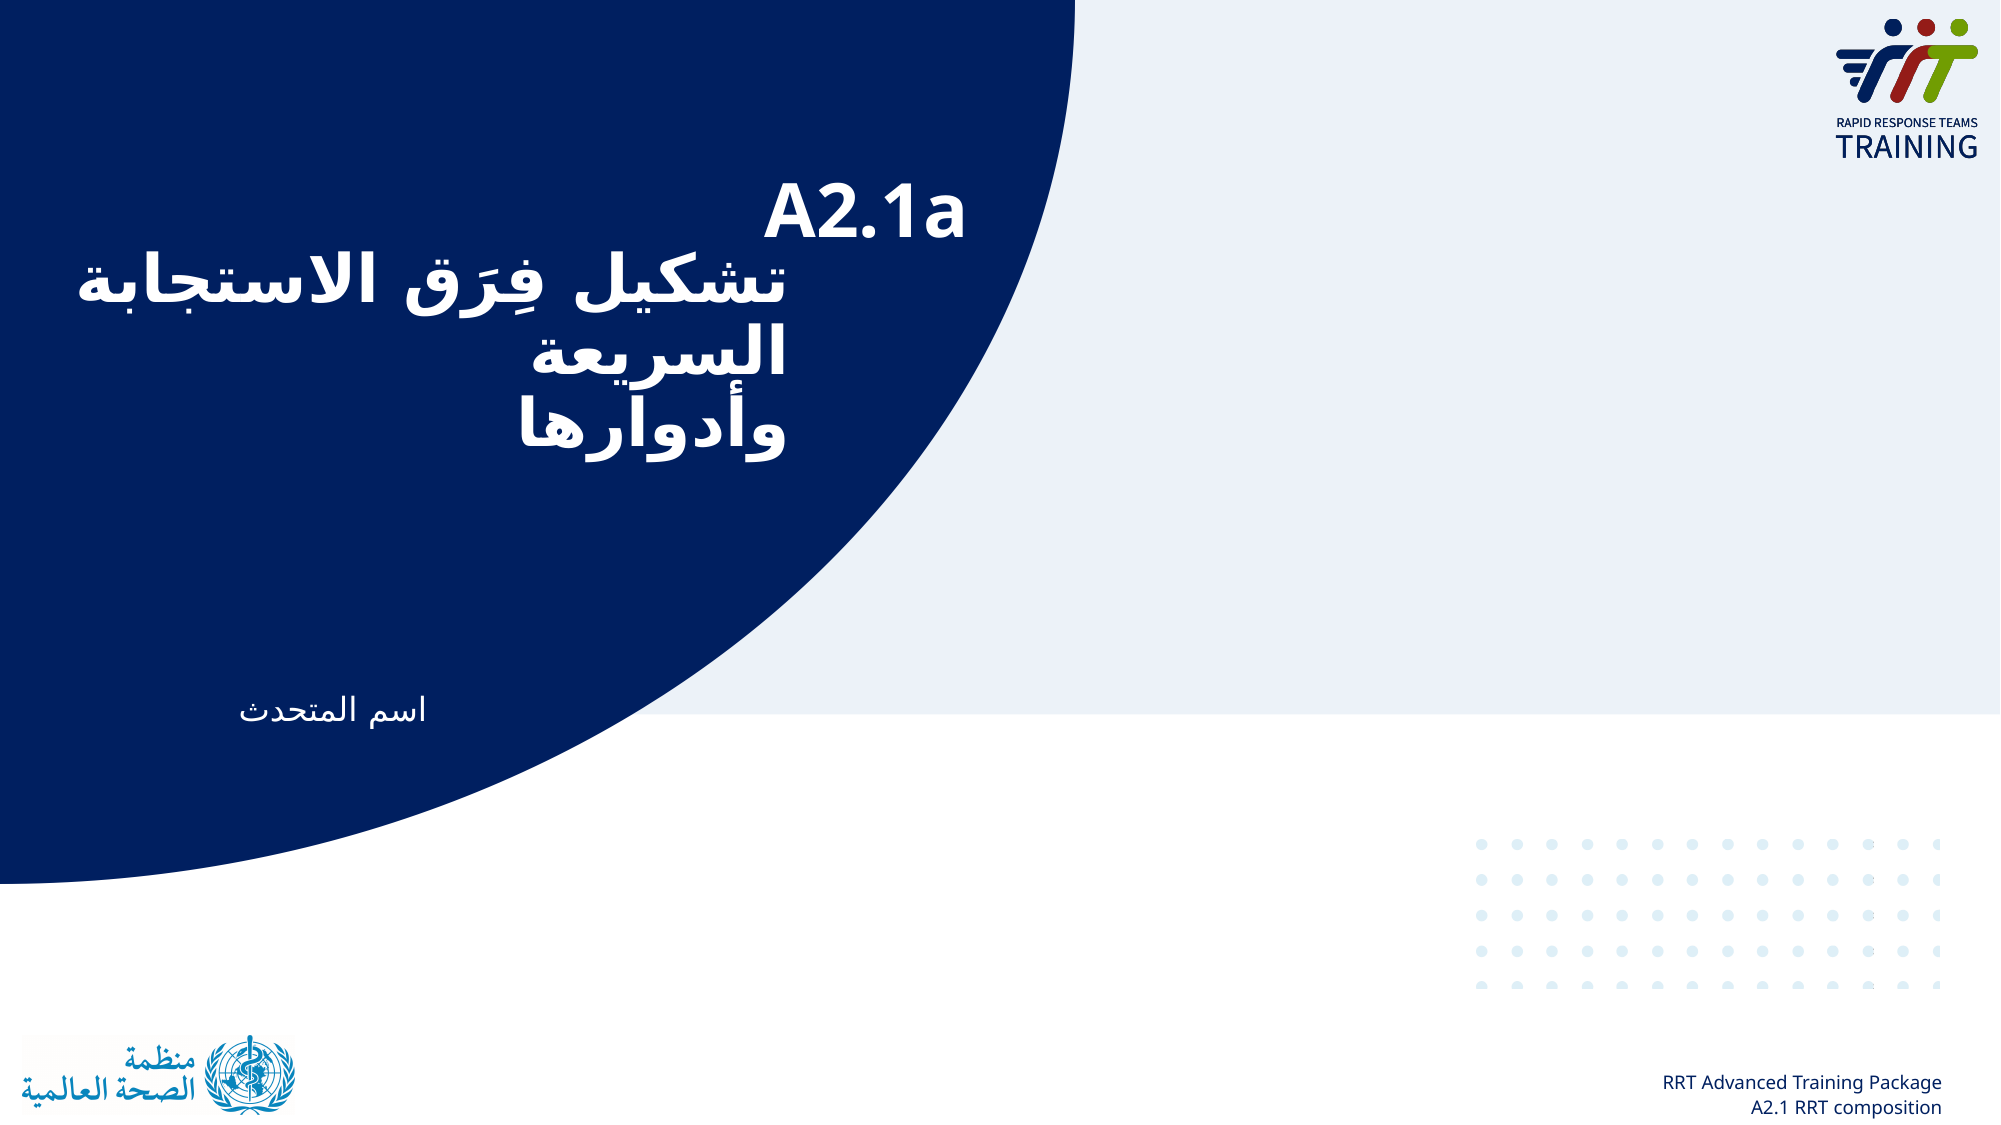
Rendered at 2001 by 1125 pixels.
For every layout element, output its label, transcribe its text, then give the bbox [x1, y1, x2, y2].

picture [252, 1050, 258, 1059]
slide_number 1 [1882, 1037, 1912, 1082]
picture [22, 1035, 295, 1115]
picture [0, 0, 1075, 884]
title تشكيل فِرَق الاستجابة السريعة وأدوارها [60, 261, 798, 446]
text_box اسم المتحدث [52, 680, 435, 735]
text_box A2.1a [28, 155, 977, 261]
picture [1476, 839, 1940, 989]
picture [1835, 19, 1978, 167]
